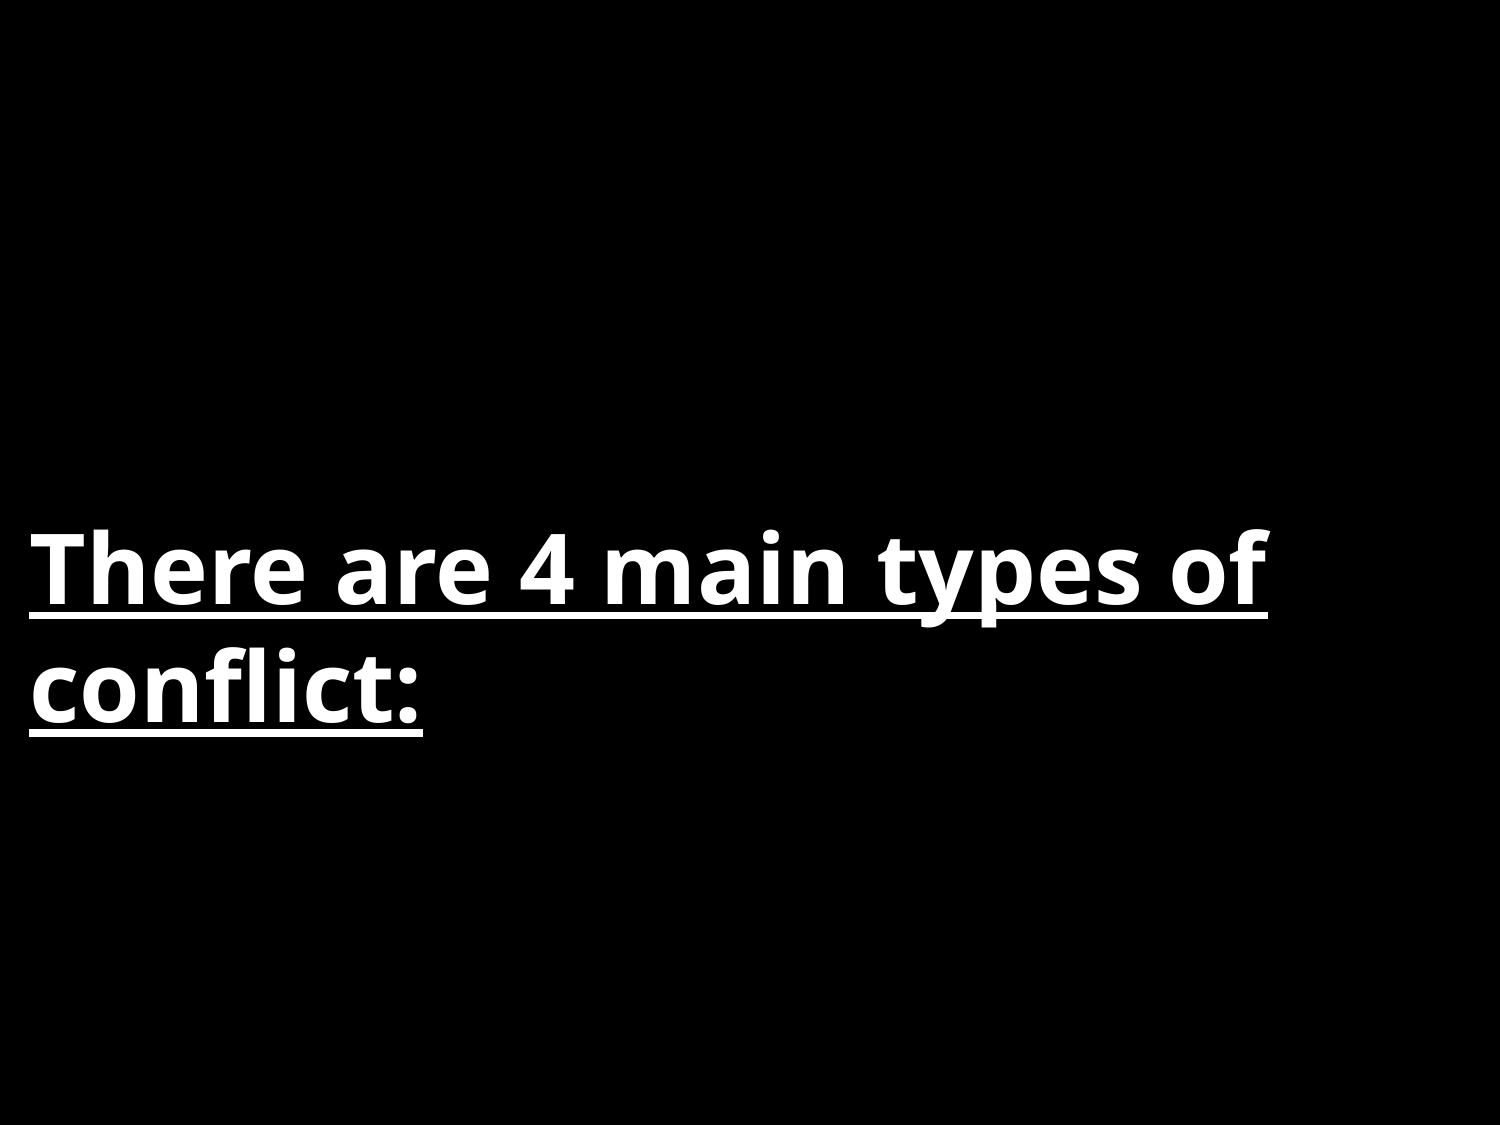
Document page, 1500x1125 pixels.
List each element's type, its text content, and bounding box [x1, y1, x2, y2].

text_box There are 4 main types of conflict: [14, 499, 1486, 749]
